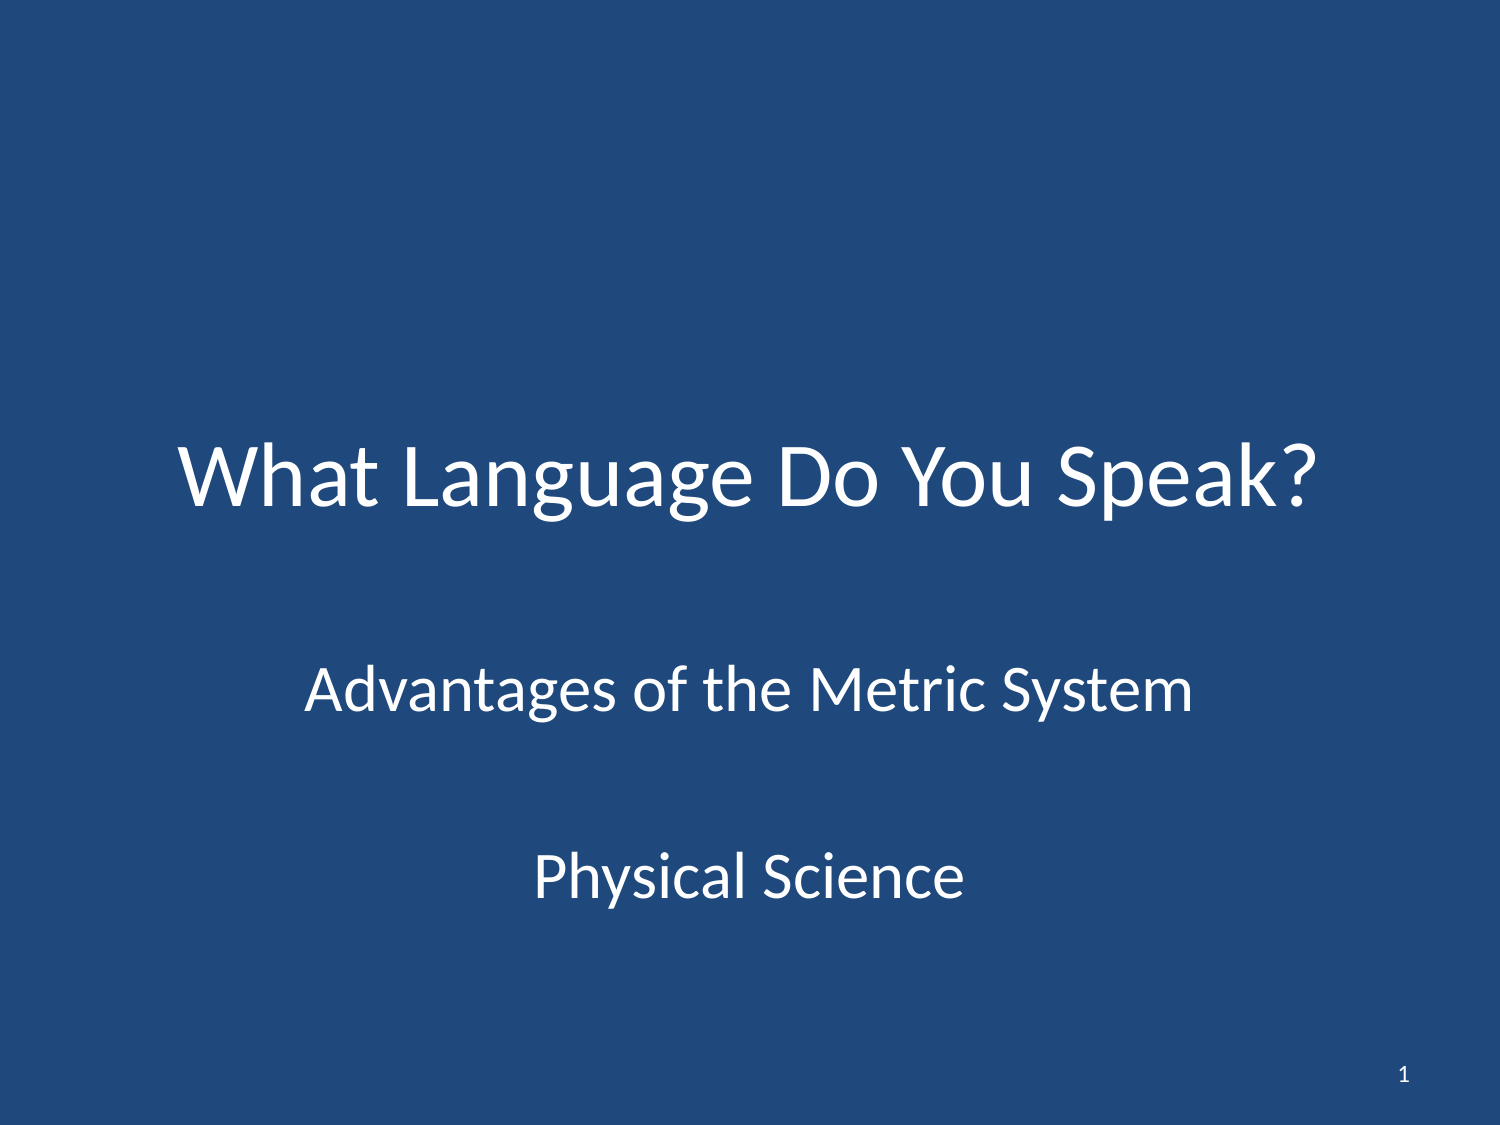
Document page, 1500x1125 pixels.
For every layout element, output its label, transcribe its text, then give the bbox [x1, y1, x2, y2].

title What Language Do You Speak? [112, 349, 1388, 591]
subtitle Advantages of the Metric System Physical Science [224, 637, 1276, 926]
slide_number 1 [1074, 1042, 1425, 1103]
